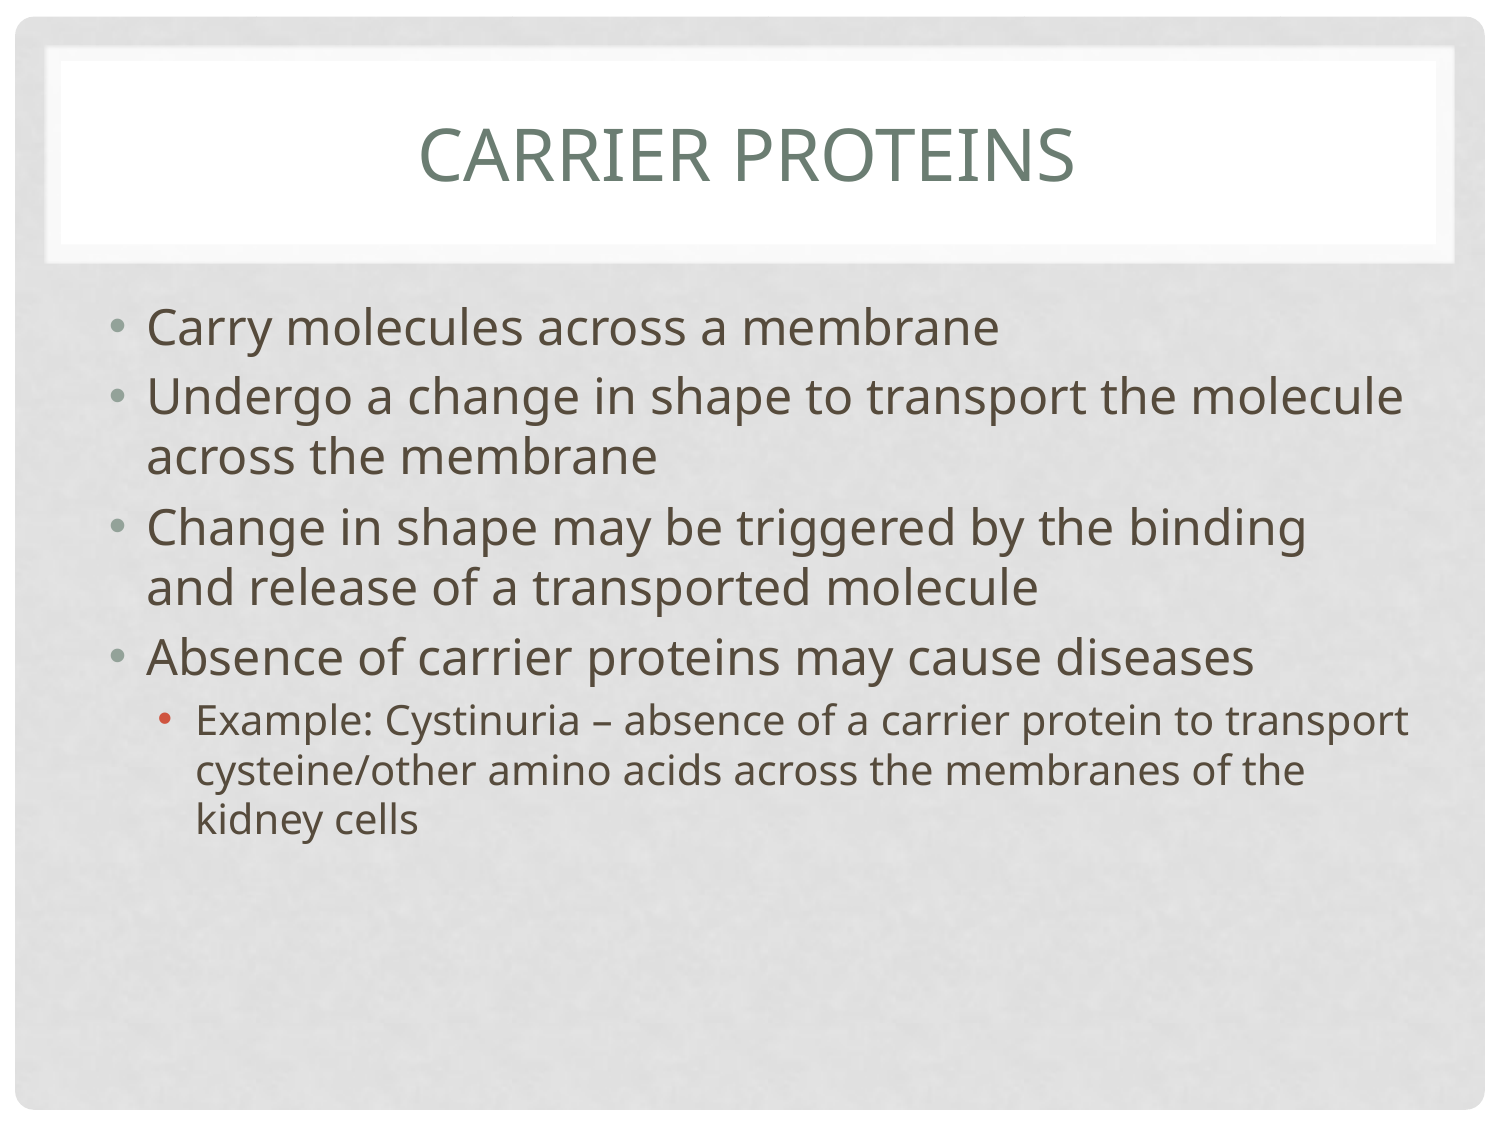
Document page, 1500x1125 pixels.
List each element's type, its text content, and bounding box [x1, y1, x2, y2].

title Carrier proteins [69, 66, 1425, 238]
list Carry molecules across a membrane Undergo a change in shape to transport the molecule across the membrane Change in shape may be triggered by the binding and release of a transported molecule Absence of carrier proteins may cause diseases Example: Cystinuria – absence of a carrier protein to transport cysteine/other amino acids across the membranes of the kidney cells [74, 287, 1426, 1006]
